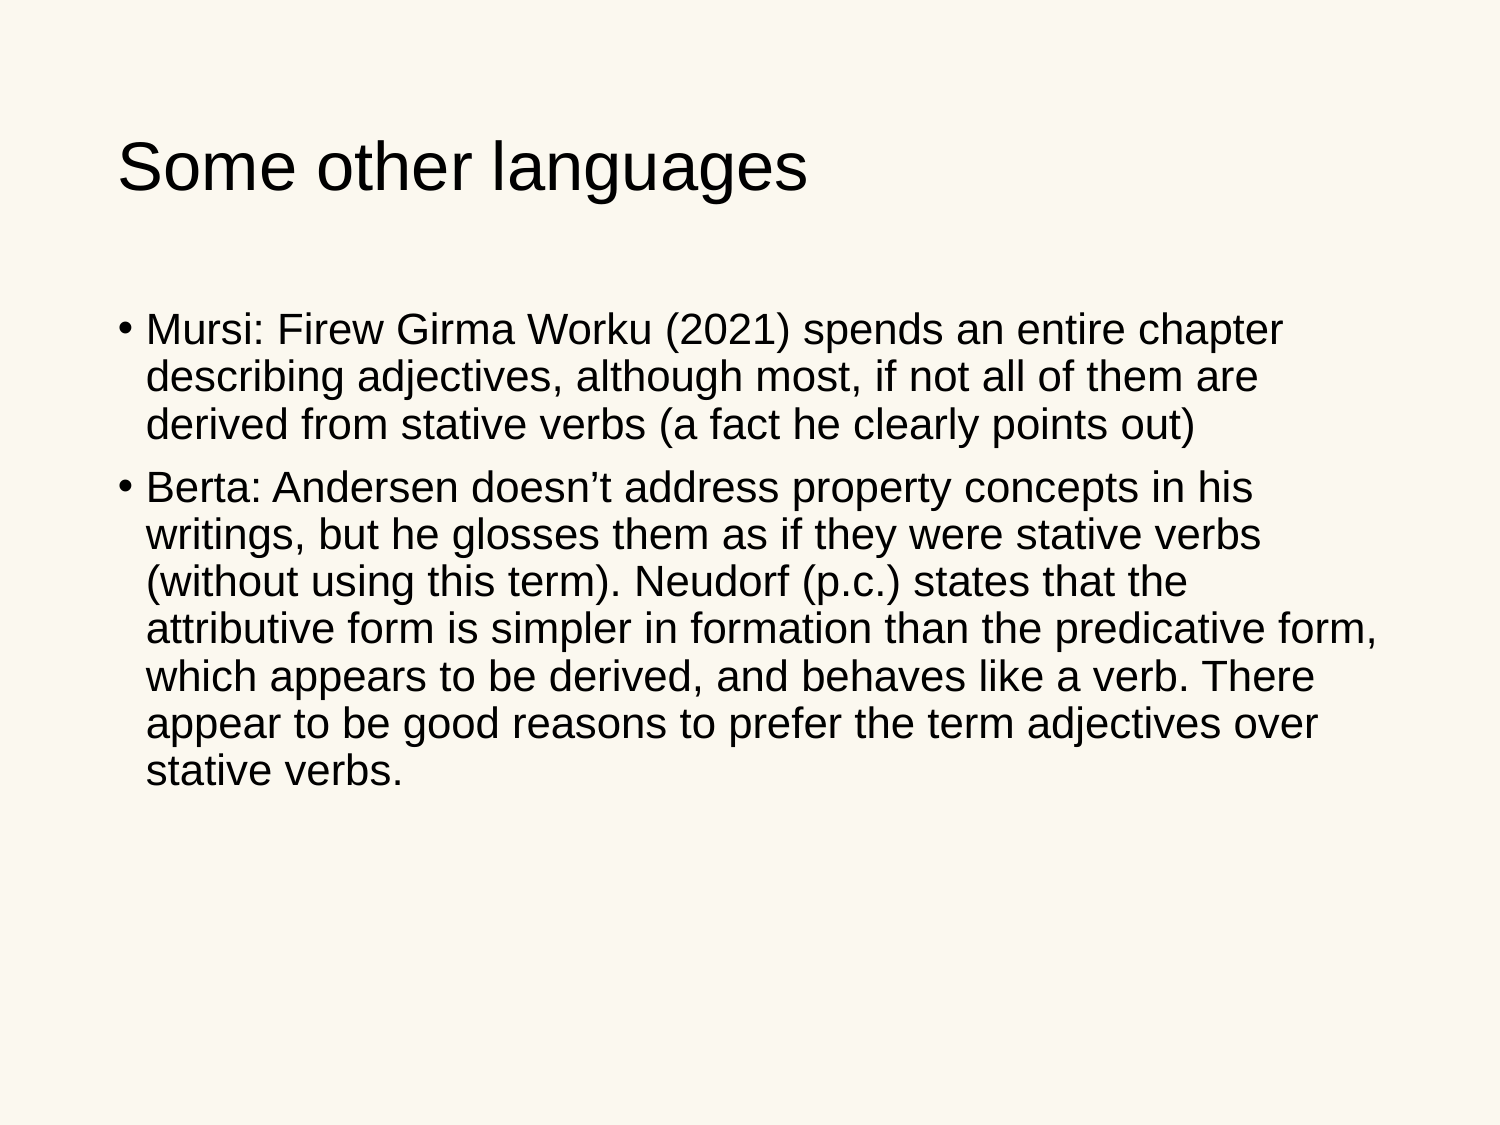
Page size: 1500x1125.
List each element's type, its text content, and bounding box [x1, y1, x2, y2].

text_box Mursi: Firew Girma Worku (2021) spends an entire chapter describing adjectives, although most, if not all of them are derived from stative verbs (a fact he clearly points out) Berta: Andersen doesn’t address property concepts in his writings, but he glosses them as if they were stative verbs (without using this term). Neudorf (p.c.) states that the attributive form is simpler in formation than the predicative form, which appears to be derived, and behaves like a verb. There appear to be good reasons to prefer the term adjectives over stative verbs. [103, 299, 1397, 1014]
text_box Some other languages [103, 59, 1397, 278]
